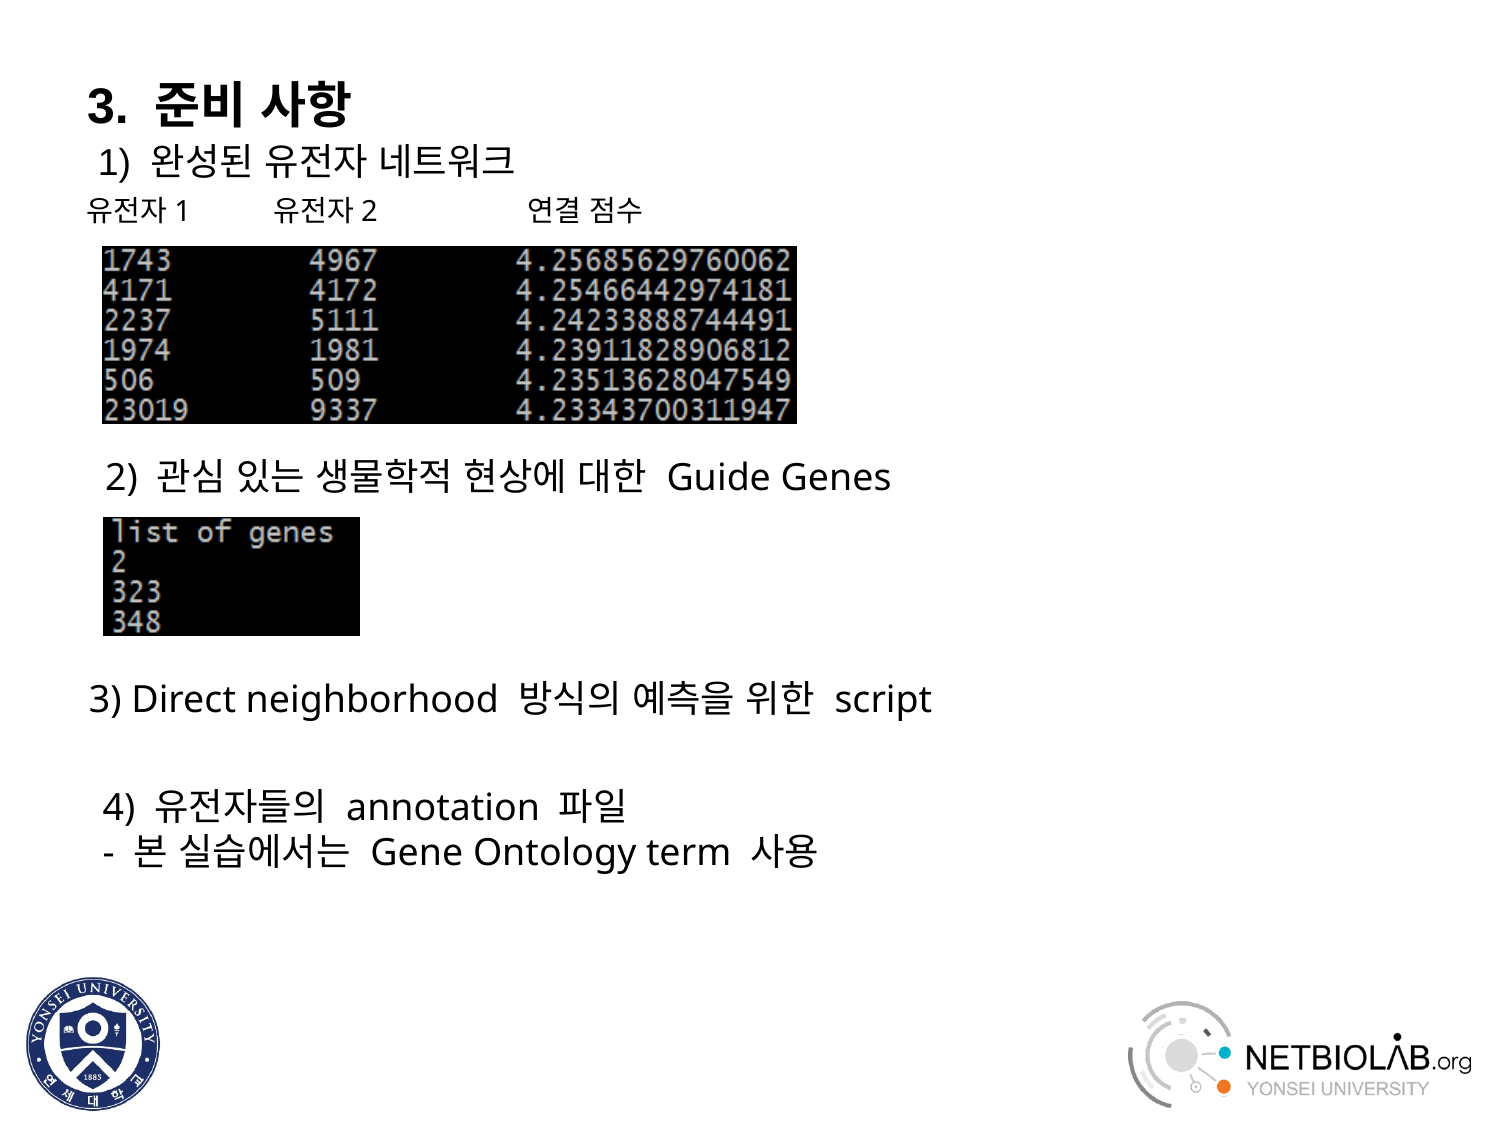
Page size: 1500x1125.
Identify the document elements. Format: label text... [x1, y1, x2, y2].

text_box 2) 관심 있는 생물학적 현상에 대한 Guide Genes [90, 445, 907, 505]
text_box 1) 완성된 유전자 네트워크 [83, 130, 532, 182]
picture [1127, 1001, 1471, 1108]
picture [24, 975, 161, 1112]
picture [103, 517, 361, 636]
text_box 3) Direct neighborhood 방식의 예측을 위한 script [74, 667, 948, 727]
text_box 4) 유전자들의 annotation 파일 - 본 실습에서는 Gene Ontology term 사용 [87, 775, 835, 881]
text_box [39, 184, 810, 424]
text_box 3. 준비 사항 [72, 66, 368, 142]
